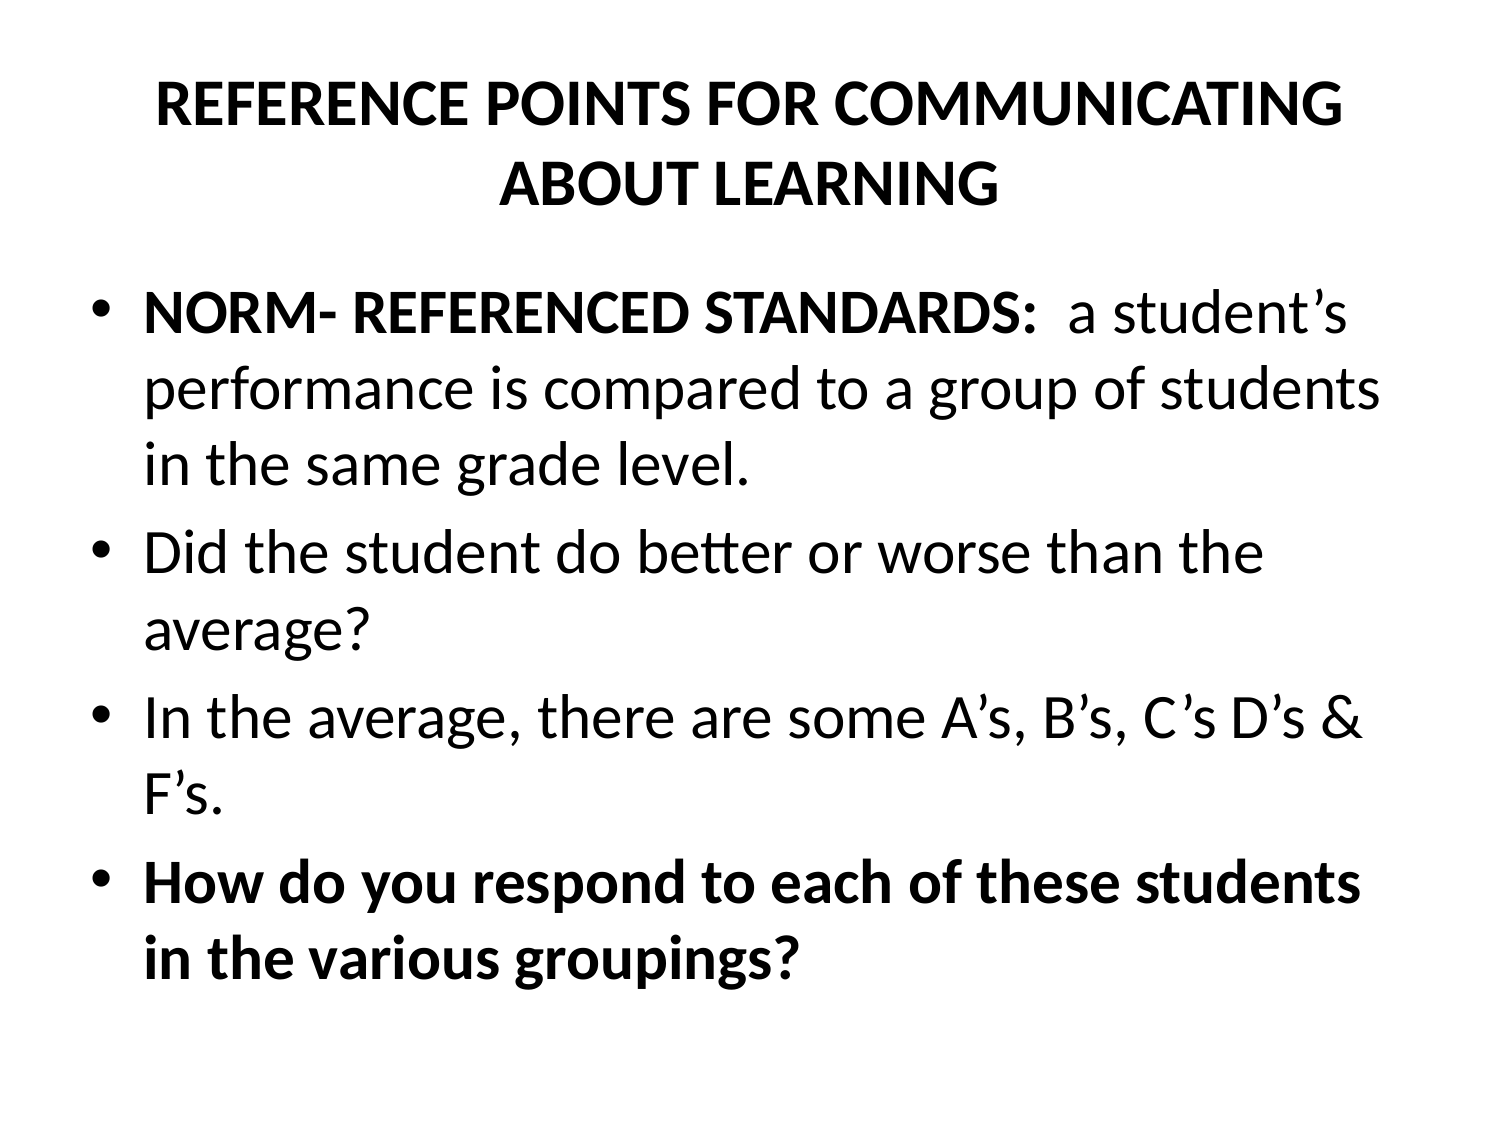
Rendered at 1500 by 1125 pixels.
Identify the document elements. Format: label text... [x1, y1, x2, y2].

list NORM- REFERENCED STANDARDS: a student’s performance is compared to a group of students in the same grade level. Did the student do better or worse than the average? In the average, there are some A’s, B’s, C’s D’s & F’s. How do you respond to each of these students in the various groupings? [75, 262, 1425, 1005]
title REFERENCE POINTS FOR COMMUNICATING ABOUT LEARNING [75, 45, 1425, 233]
